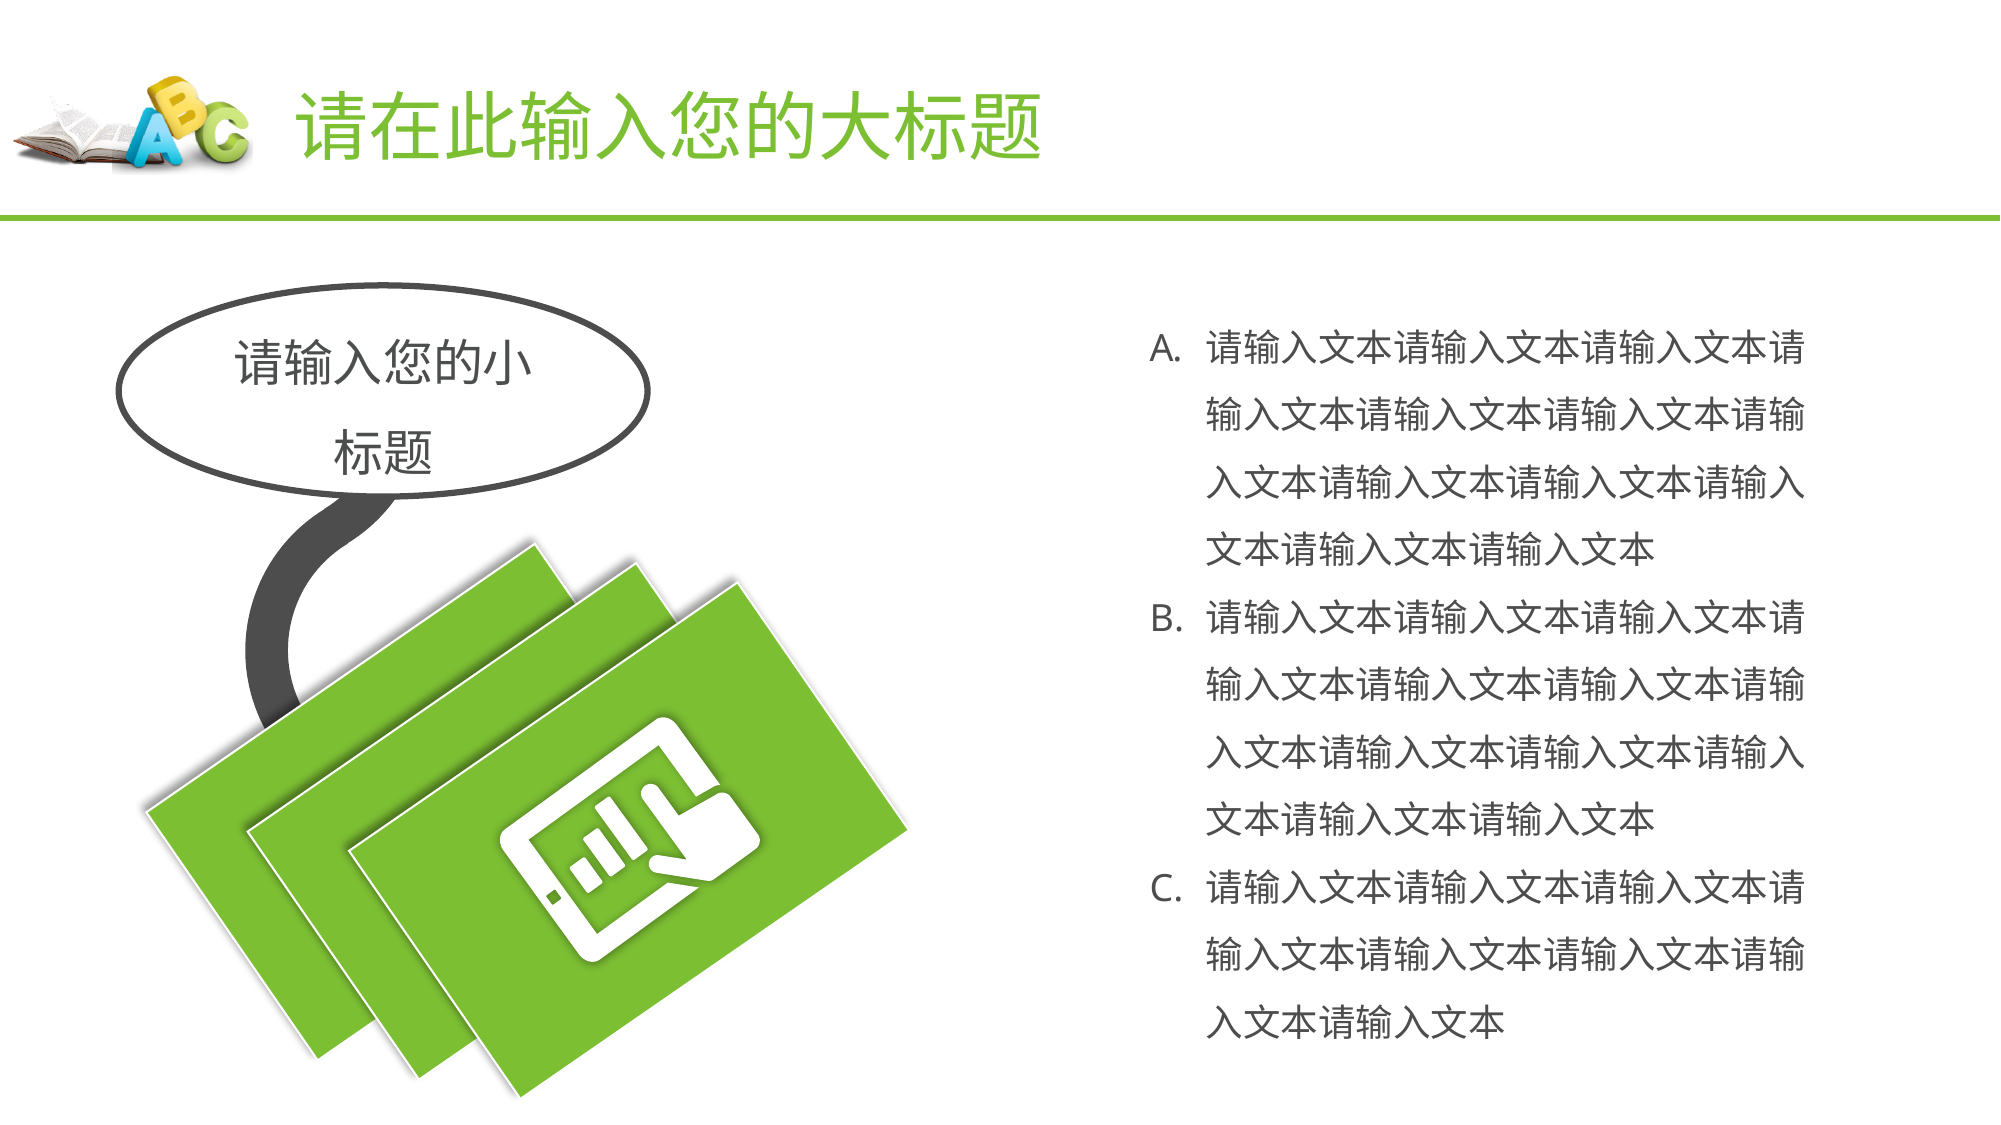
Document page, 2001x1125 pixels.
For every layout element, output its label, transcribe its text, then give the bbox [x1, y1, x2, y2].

title 请在此输入您的大标题 [278, 60, 1821, 200]
text_box 请输入您的小标题 [117, 284, 649, 498]
text_box [245, 497, 396, 718]
text_box [246, 561, 672, 1082]
text_box [144, 542, 570, 1062]
text_box [347, 580, 911, 1101]
text_box [499, 717, 721, 962]
picture [13, 72, 262, 175]
text_box 请输入文本请输入文本请输入文本请输入文本请输入文本请输入文本请输入文本请输入文本请输入文本请输入文本请输入文本请输入文本 请输入文本请输入文本请输入文本请输入文本请输入文本请输入文本请输入文本请输入文本请输入文本请输入文本请输入文本请输入文本 请输入文本请输入文本请输入文本请输入文本请输入文本请输入文本请输入文本请输入文本 [1134, 244, 1835, 1101]
text_box [641, 783, 760, 881]
